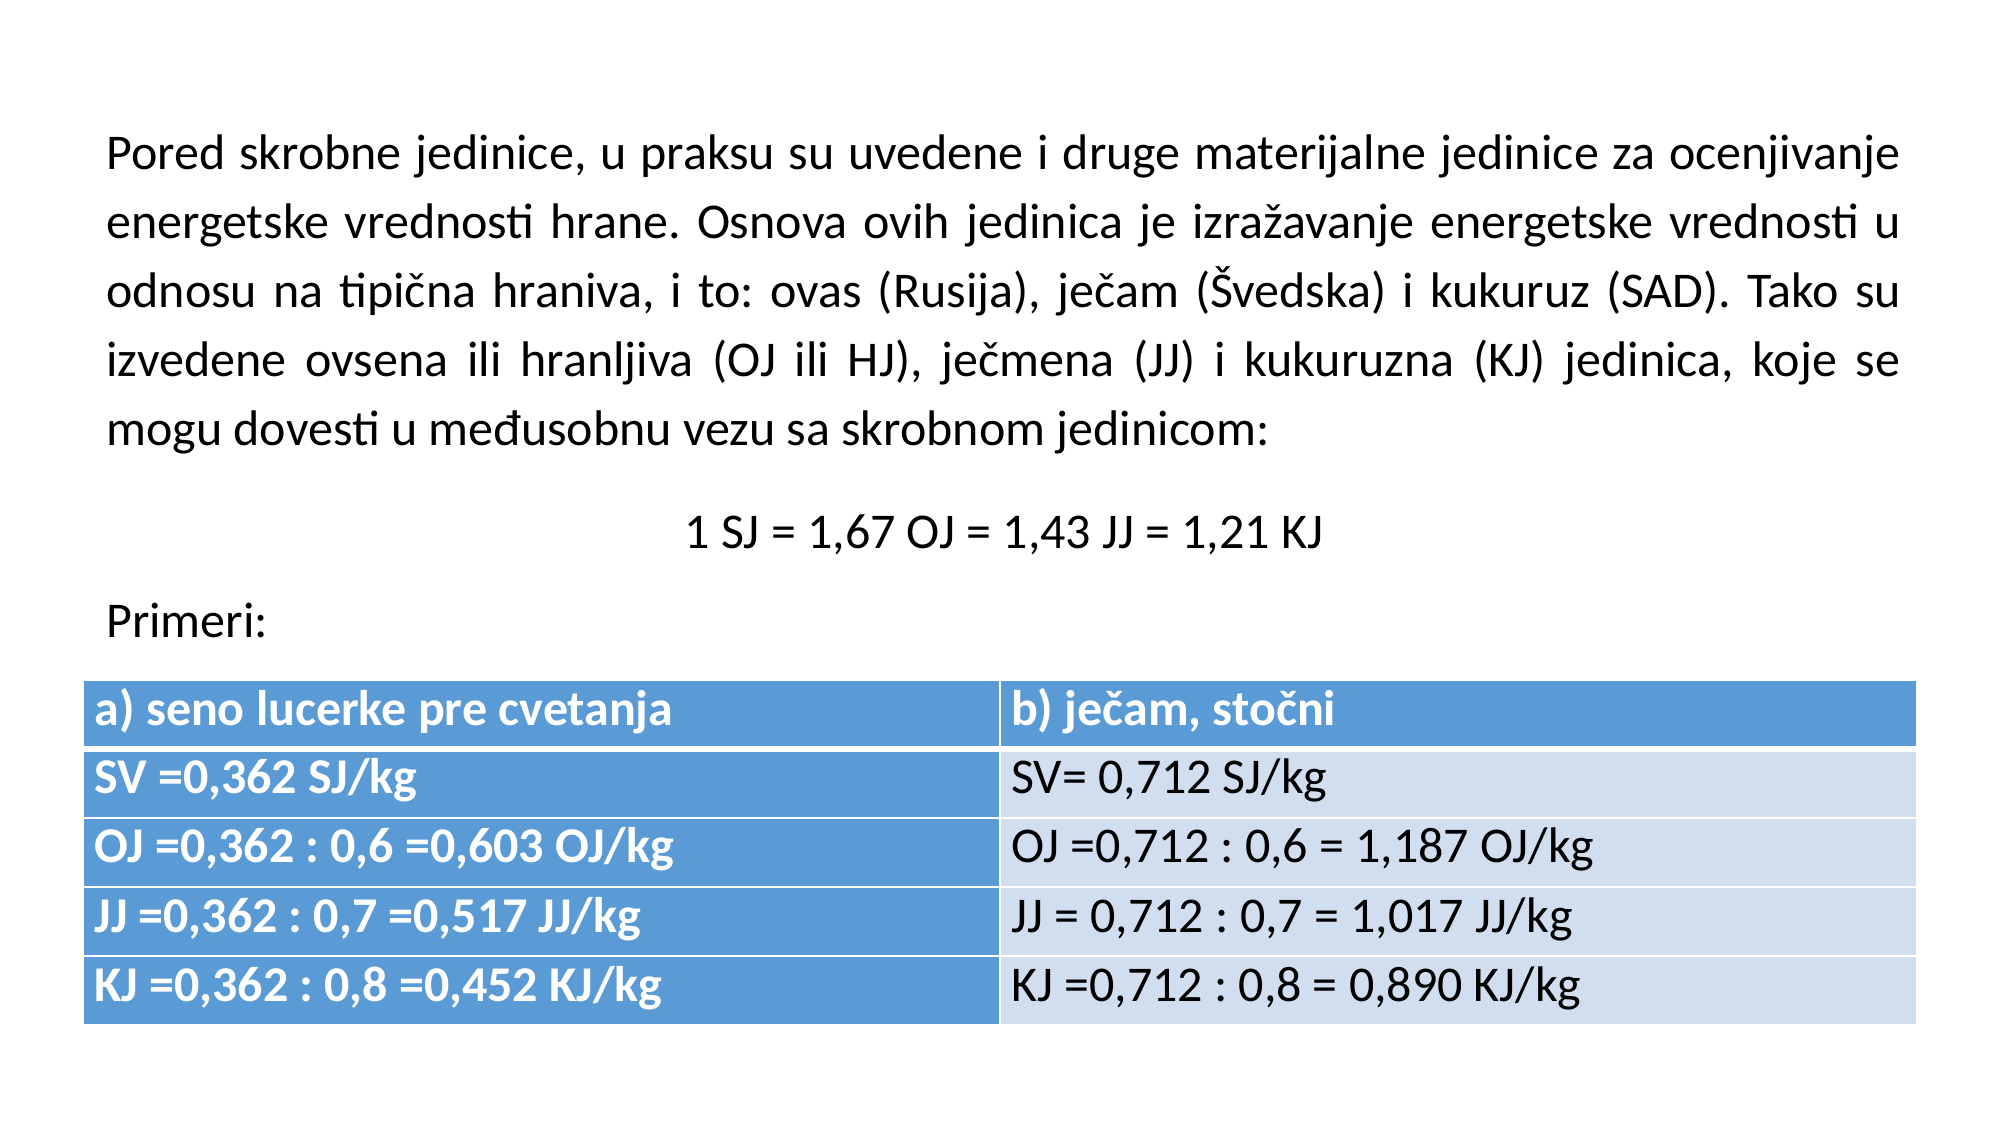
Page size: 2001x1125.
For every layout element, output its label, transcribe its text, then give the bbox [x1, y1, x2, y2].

table_cell SV= 0,712 SJ/kg [1001, 752, 1916, 817]
table_cell SV =0,362 SJ/kg [84, 752, 999, 817]
table_header a) seno lucerke pre cvetanja [84, 681, 999, 746]
table_cell JJ =0,362 : 0,7 =0,517 JJ/kg [84, 888, 999, 955]
table_header b) ječam, stočni [1001, 681, 1916, 746]
table_cell OJ =0,712 : 0,6 = 1,187 OJ/kg [1001, 819, 1916, 886]
table_cell JJ = 0,712 : 0,7 = 1,017 JJ/kg [1001, 888, 1916, 955]
table_cell OJ =0,362 : 0,6 =0,603 OJ/kg [84, 819, 999, 886]
table_cell KJ =0,712 : 0,8 = 0,890 KJ/kg [1001, 957, 1916, 1024]
table_cell KJ =0,362 : 0,8 =0,452 KJ/kg [84, 957, 999, 1024]
text_box Pored skrobne jedinice, u praksu su uvedene i druge materijalne jedinice za ocenjivanje energetske vrednosti hrane. Osnova ovih jedinica je izražavanje energetske vrednosti u odnosu na tipična hraniva, i to: ovas (Rusija), ječam (Švedska) i kukuruz (SAD). Tako su izvedene ovsena ili hranljiva (OJ ili HJ), ječmena (JJ) i kukuruzna (KJ) jedinica, koje se mogu dovesti u međusobnu vezu sa skrobnom jedinicom: 1 SJ = 1,67 OJ = 1,43 JJ = 1,21 KJ Primeri: [91, 103, 1917, 656]
